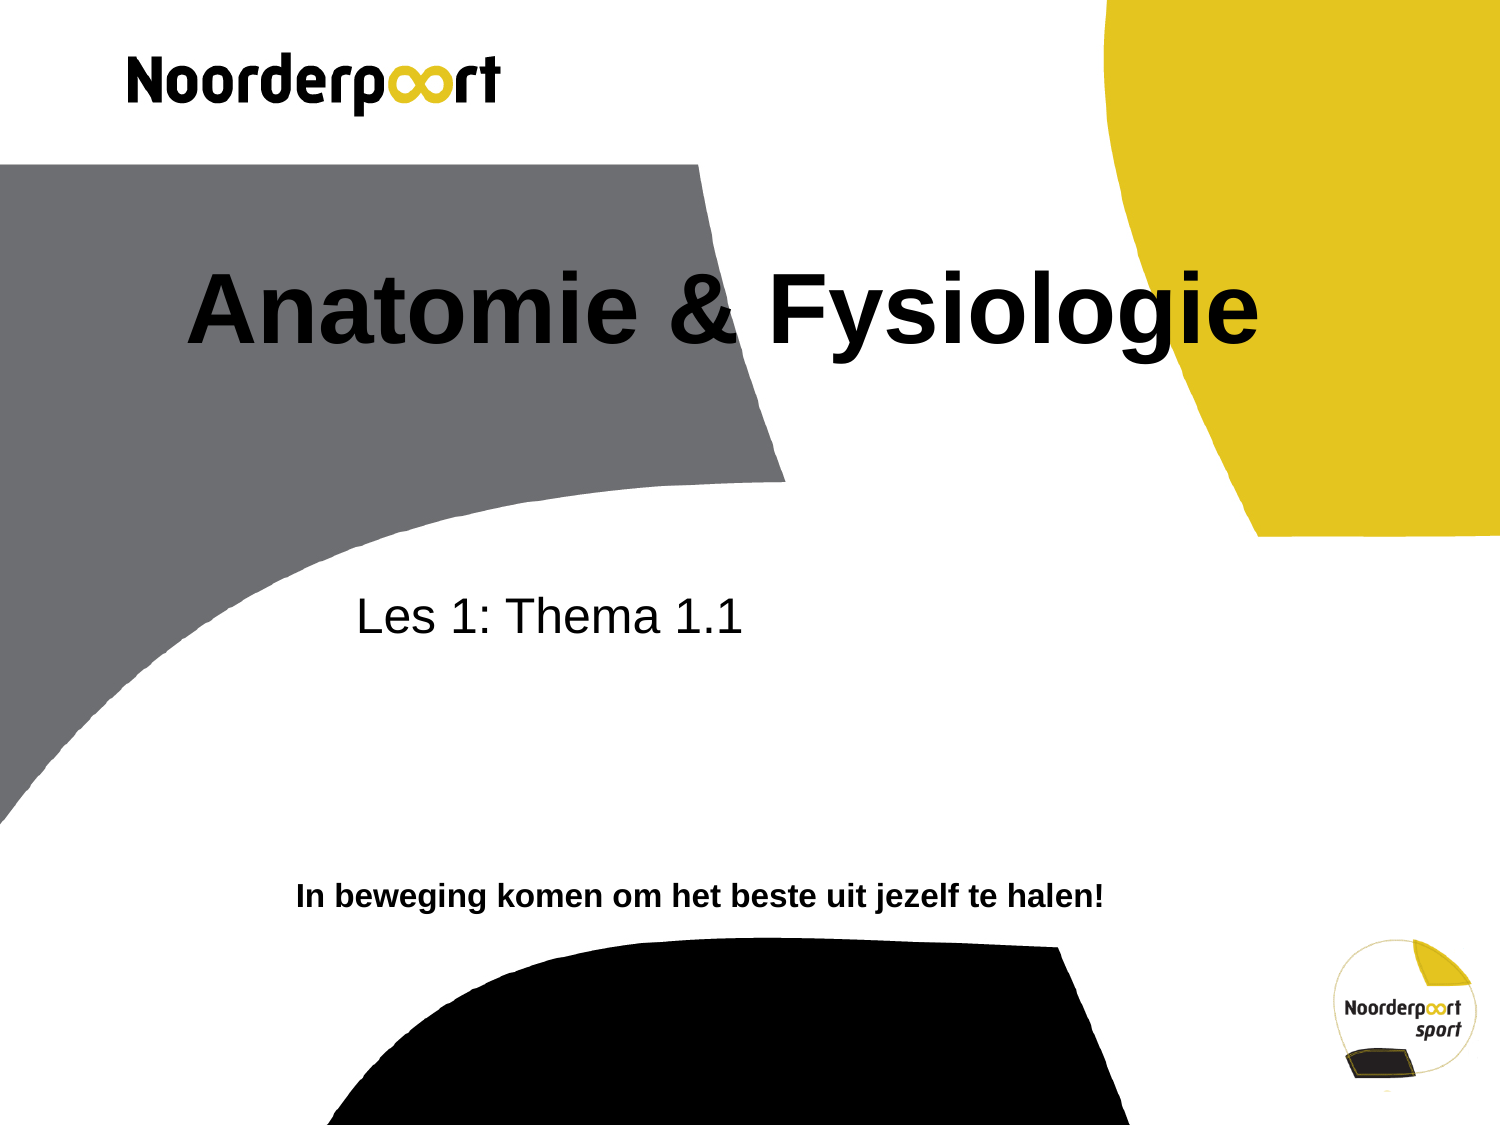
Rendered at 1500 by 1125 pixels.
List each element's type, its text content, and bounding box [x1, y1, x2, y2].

text_box Les 1: Thema 1.1 [341, 576, 1202, 651]
text_box In beweging komen om het beste uit jezelf te halen! [0, 874, 1451, 915]
picture [0, 0, 1500, 1125]
text_box Anatomie & Fysiologie [85, 177, 1361, 430]
